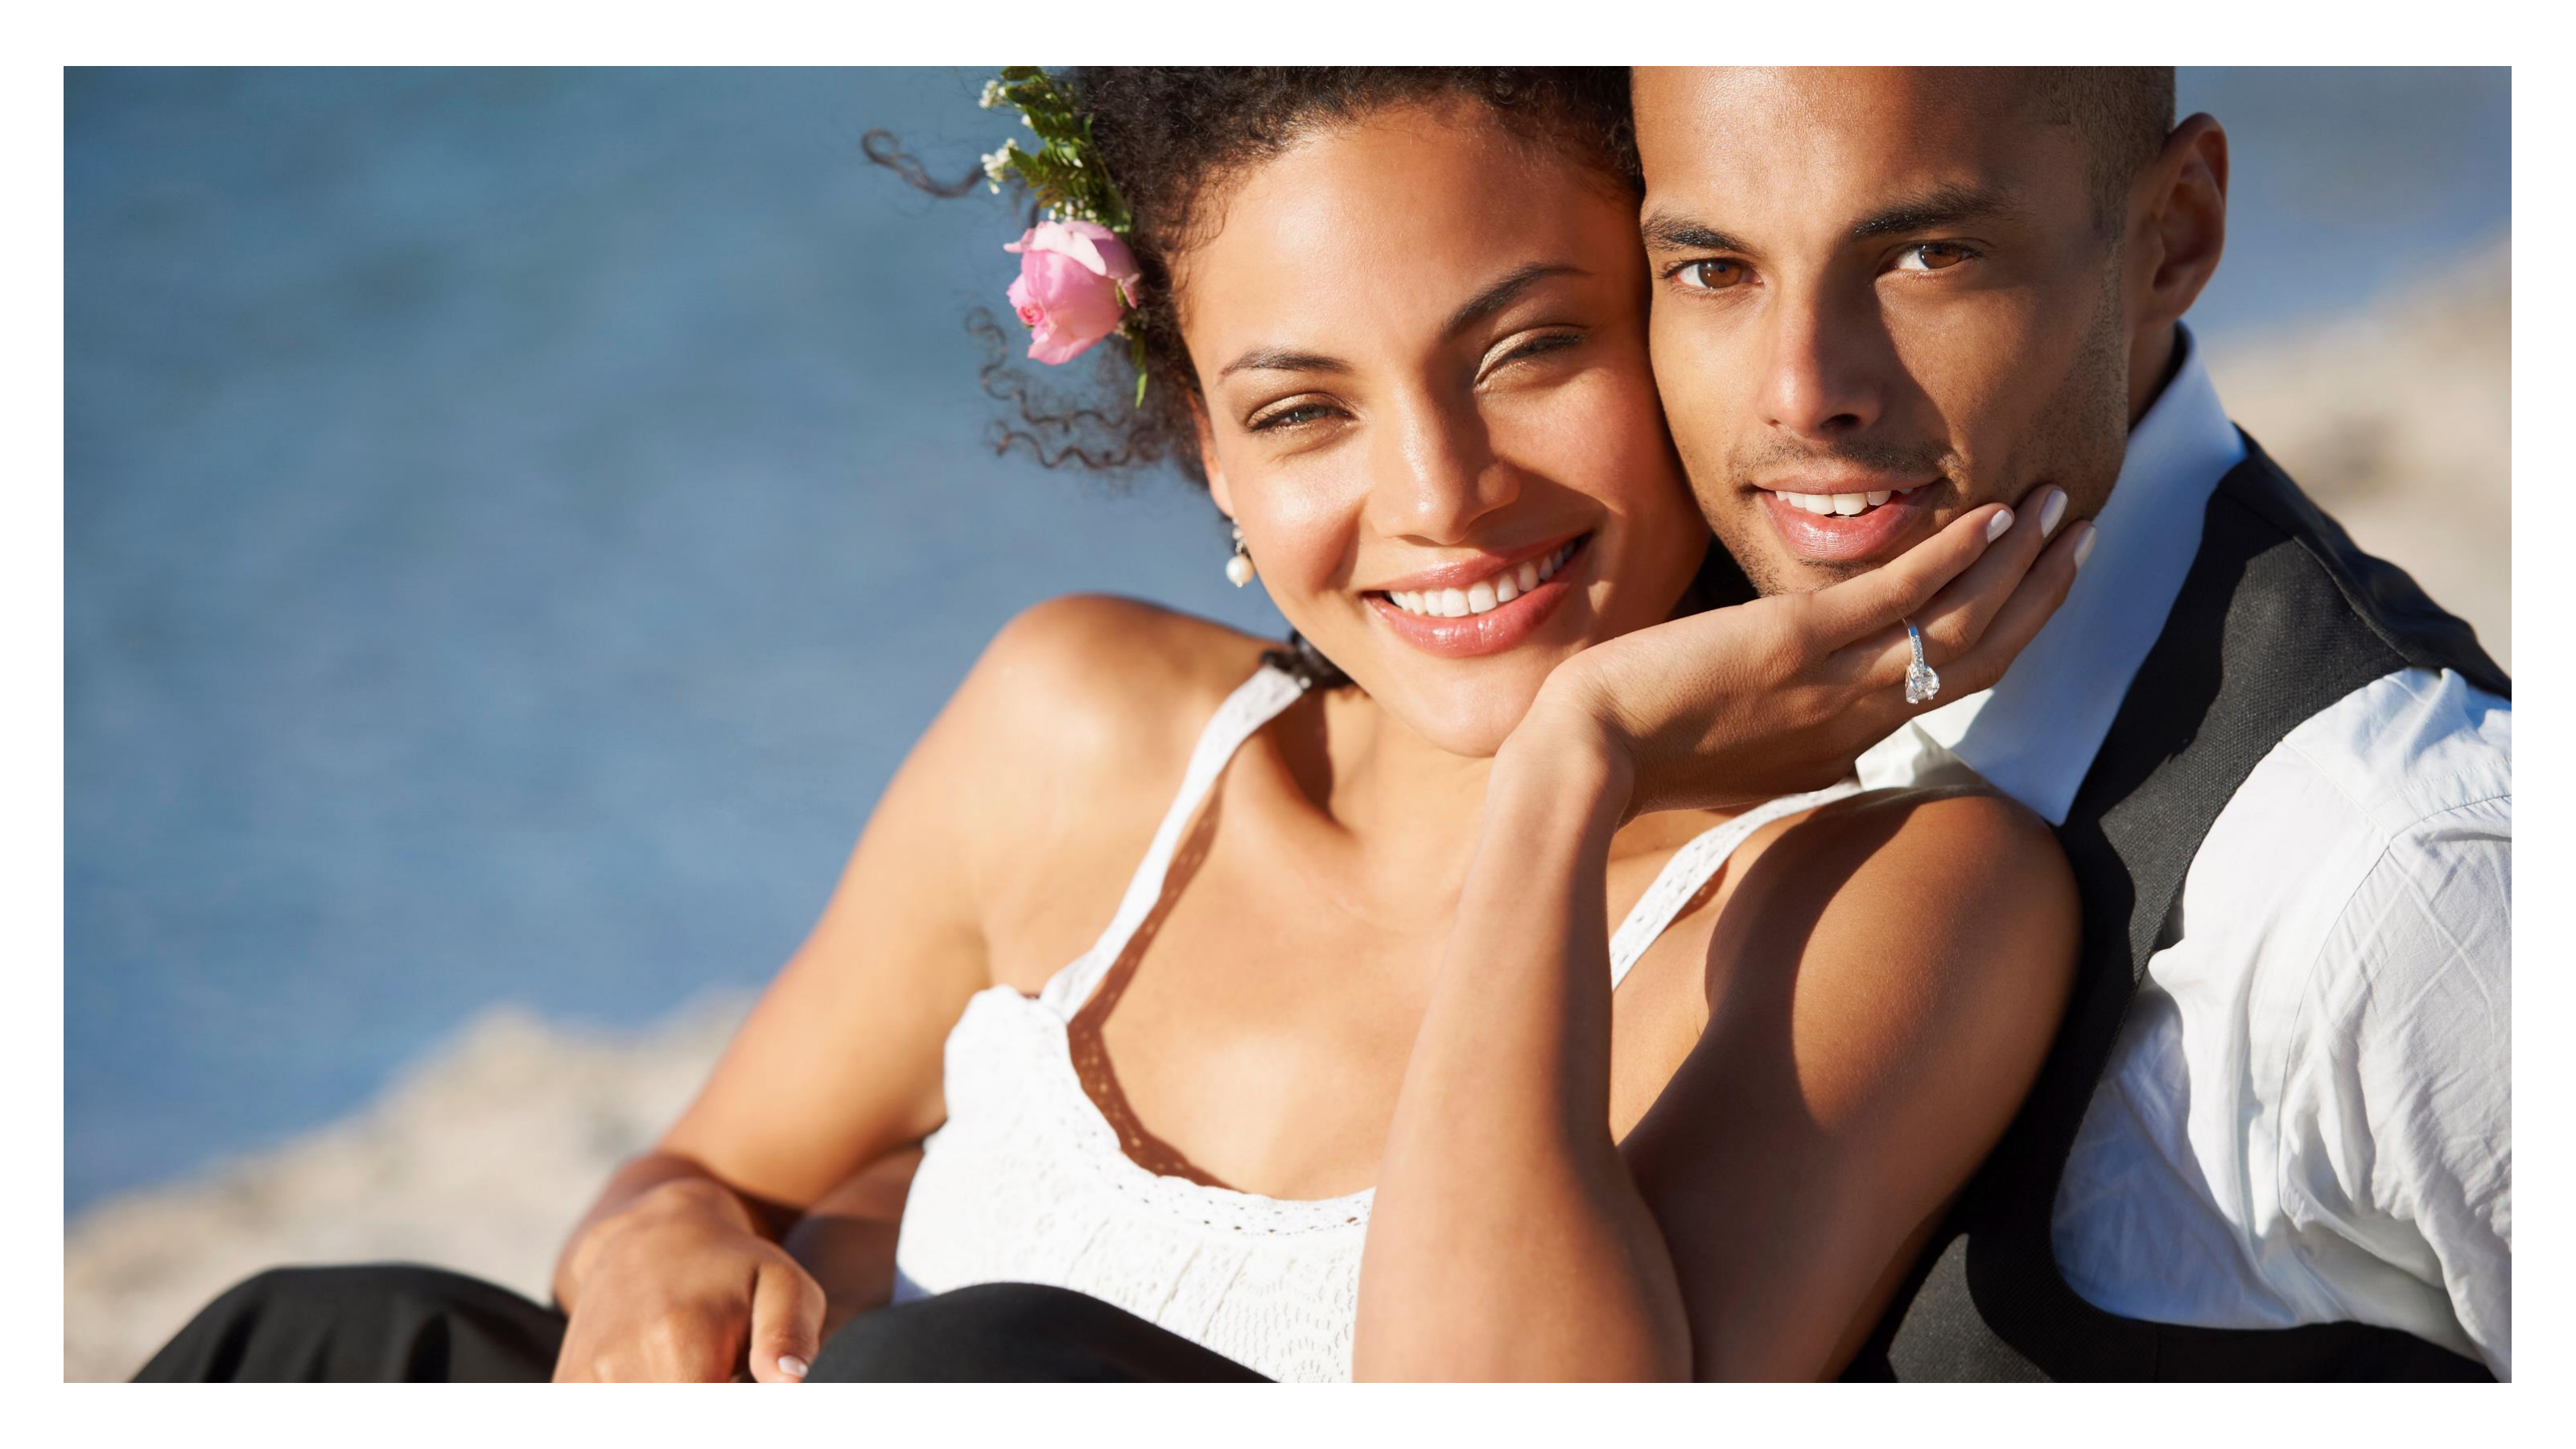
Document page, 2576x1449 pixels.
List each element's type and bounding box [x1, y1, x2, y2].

picture [64, 66, 2512, 1383]
